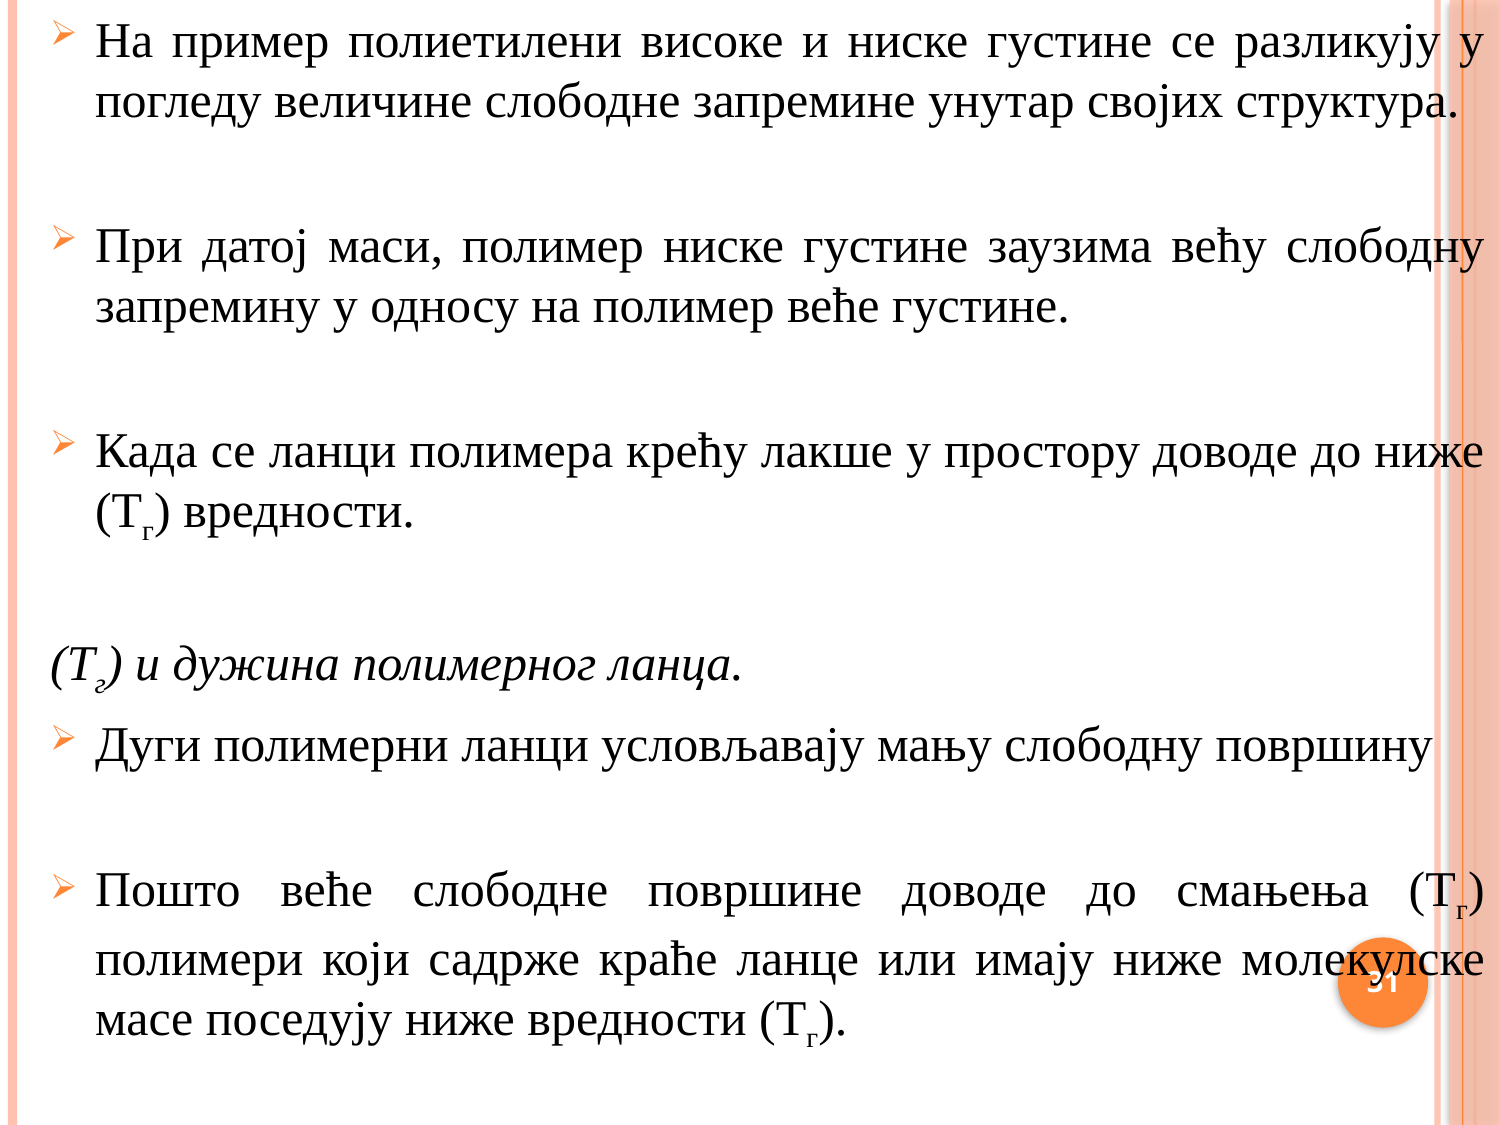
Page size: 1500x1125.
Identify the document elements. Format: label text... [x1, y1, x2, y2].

list На пример полиетилени високе и ниске густине се разликују у погледу величине слободне запремине унутар својих структура. При датој маси, полимер ниске густине заузима већу слободну запремину у односу на полимер веће густине. Када се ланци полимера крећу лакше у простору доводе до ниже (Тг) вредности. (Тг) и дужина полимерног ланца. Дуги полимерни ланци условљавају мању слободну површину Пошто веће слободне површине доводе до смањења (Тг) полимери који садрже краће ланце или имају ниже молекулске масе поседују ниже вредности (Тг). [34, 0, 1500, 1125]
